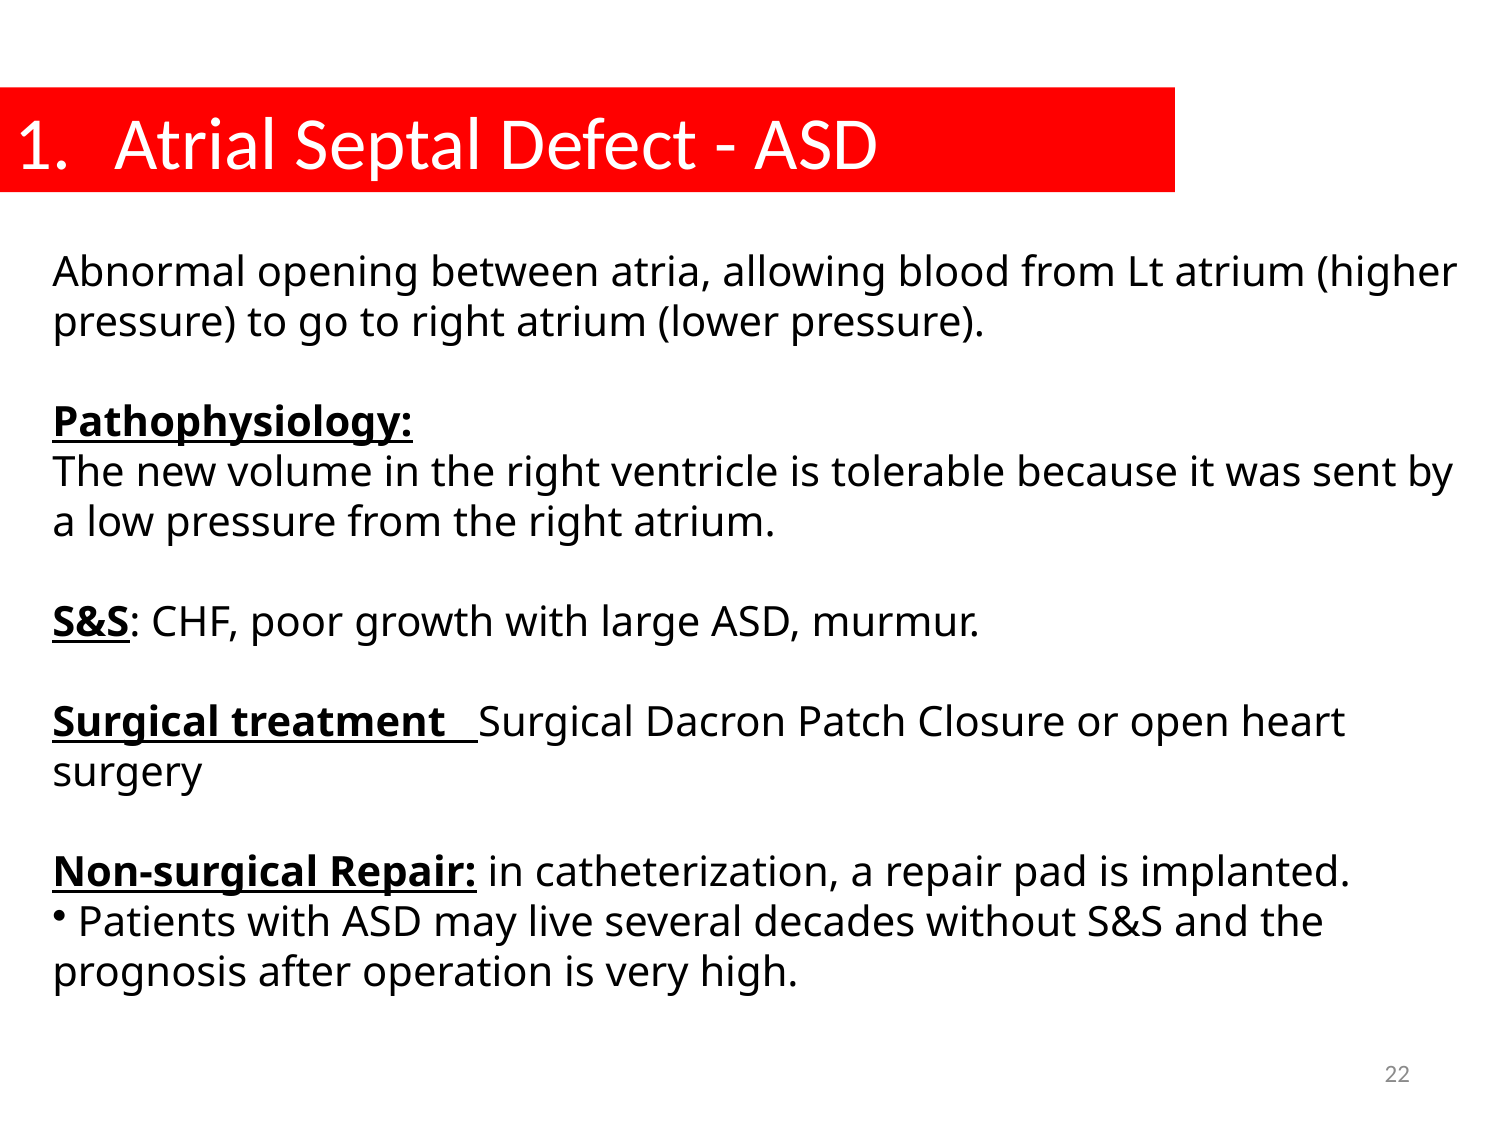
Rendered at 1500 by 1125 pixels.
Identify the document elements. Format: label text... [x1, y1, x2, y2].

slide_number 22 [1074, 1042, 1425, 1103]
text_box Abnormal opening between atria, allowing blood from Lt atrium (higher pressure) to go to right atrium (lower pressure). Pathophysiology: The new volume in the right ventricle is tolerable because it was sent by a low pressure from the right atrium. S&S: CHF, poor growth with large ASD, murmur. Surgical treatment Surgical Dacron Patch Closure or open heart surgery Non-surgical Repair: in catheterization, a repair pad is implanted. Patients with ASD may live several decades without S&S and the prognosis after operation is very high. [37, 237, 1475, 1063]
text_box Atrial Septal Defect - ASD [0, 87, 1175, 193]
